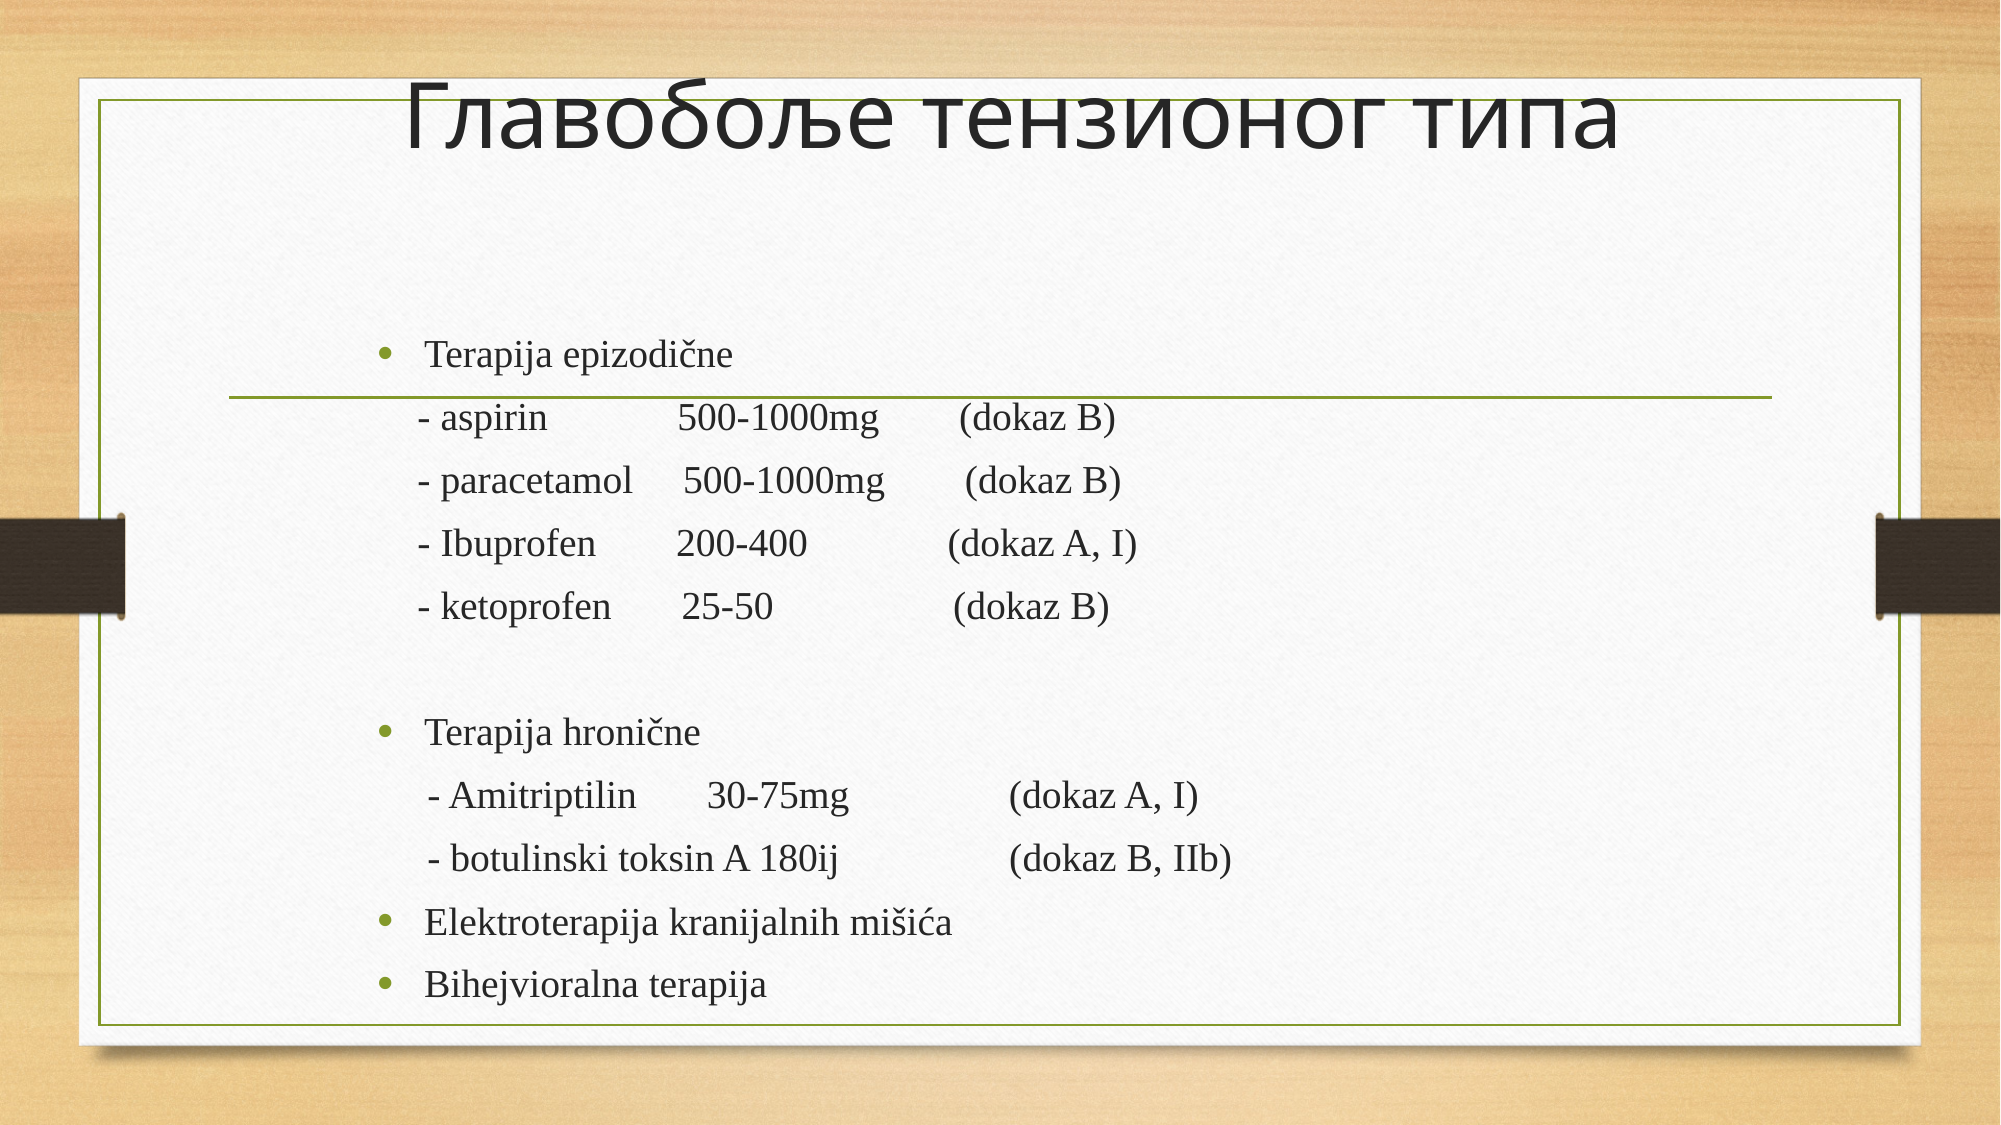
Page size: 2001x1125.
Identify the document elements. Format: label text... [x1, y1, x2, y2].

list Terapija epizodične - aspirin 500-1000mg (dokaz B) - paracetamol 500-1000mg (dokaz B) - Ibuprofen 200-400 (dokaz A, I) - ketoprofen 25-50 (dokaz B) Terapija hronične - Amitriptilin 30-75mg (dokaz A, I) - botulinski toksin A 180ij (dokaz B, IIb) Elektroterapija kranijalnih mišića Bihejvioralna terapija [362, 326, 1591, 1125]
picture [0, 0, 2001, 1125]
title Главобоље тензионог типа [324, 40, 1701, 185]
